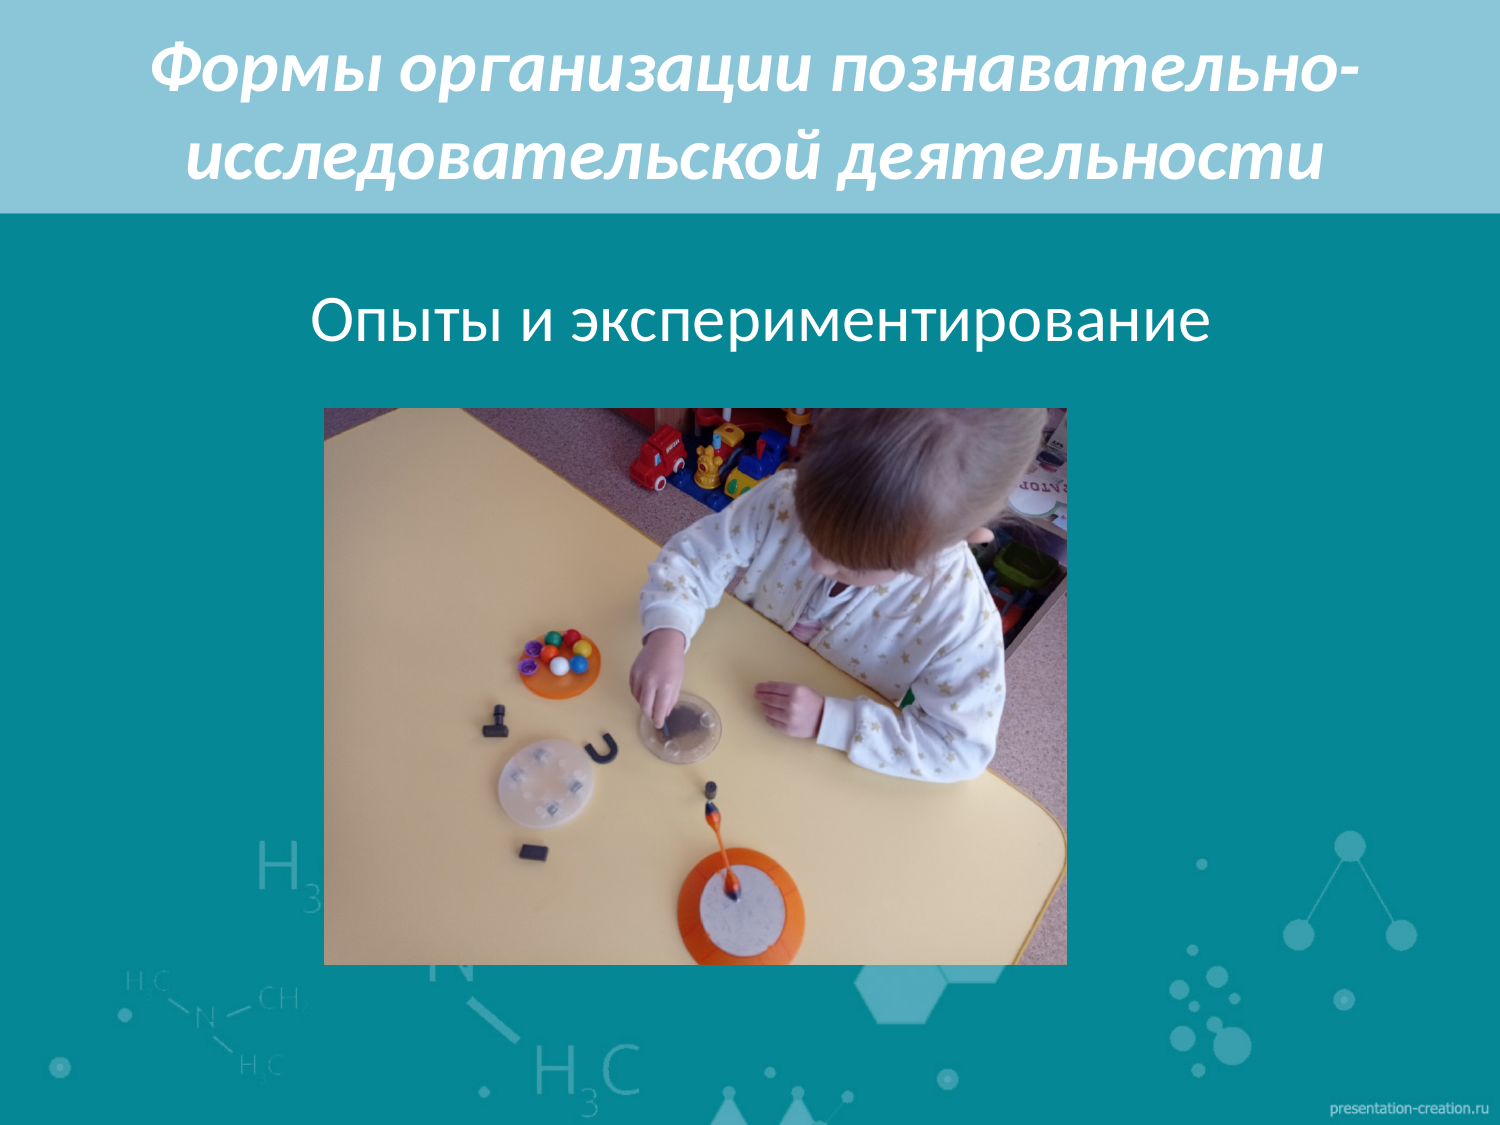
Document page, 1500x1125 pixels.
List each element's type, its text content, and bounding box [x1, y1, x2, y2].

picture [0, 0, 1500, 1125]
list Опыты и экспериментирование [41, 267, 1483, 1035]
title Формы организации познавательно-исследовательской деятельности [41, 8, 1471, 204]
